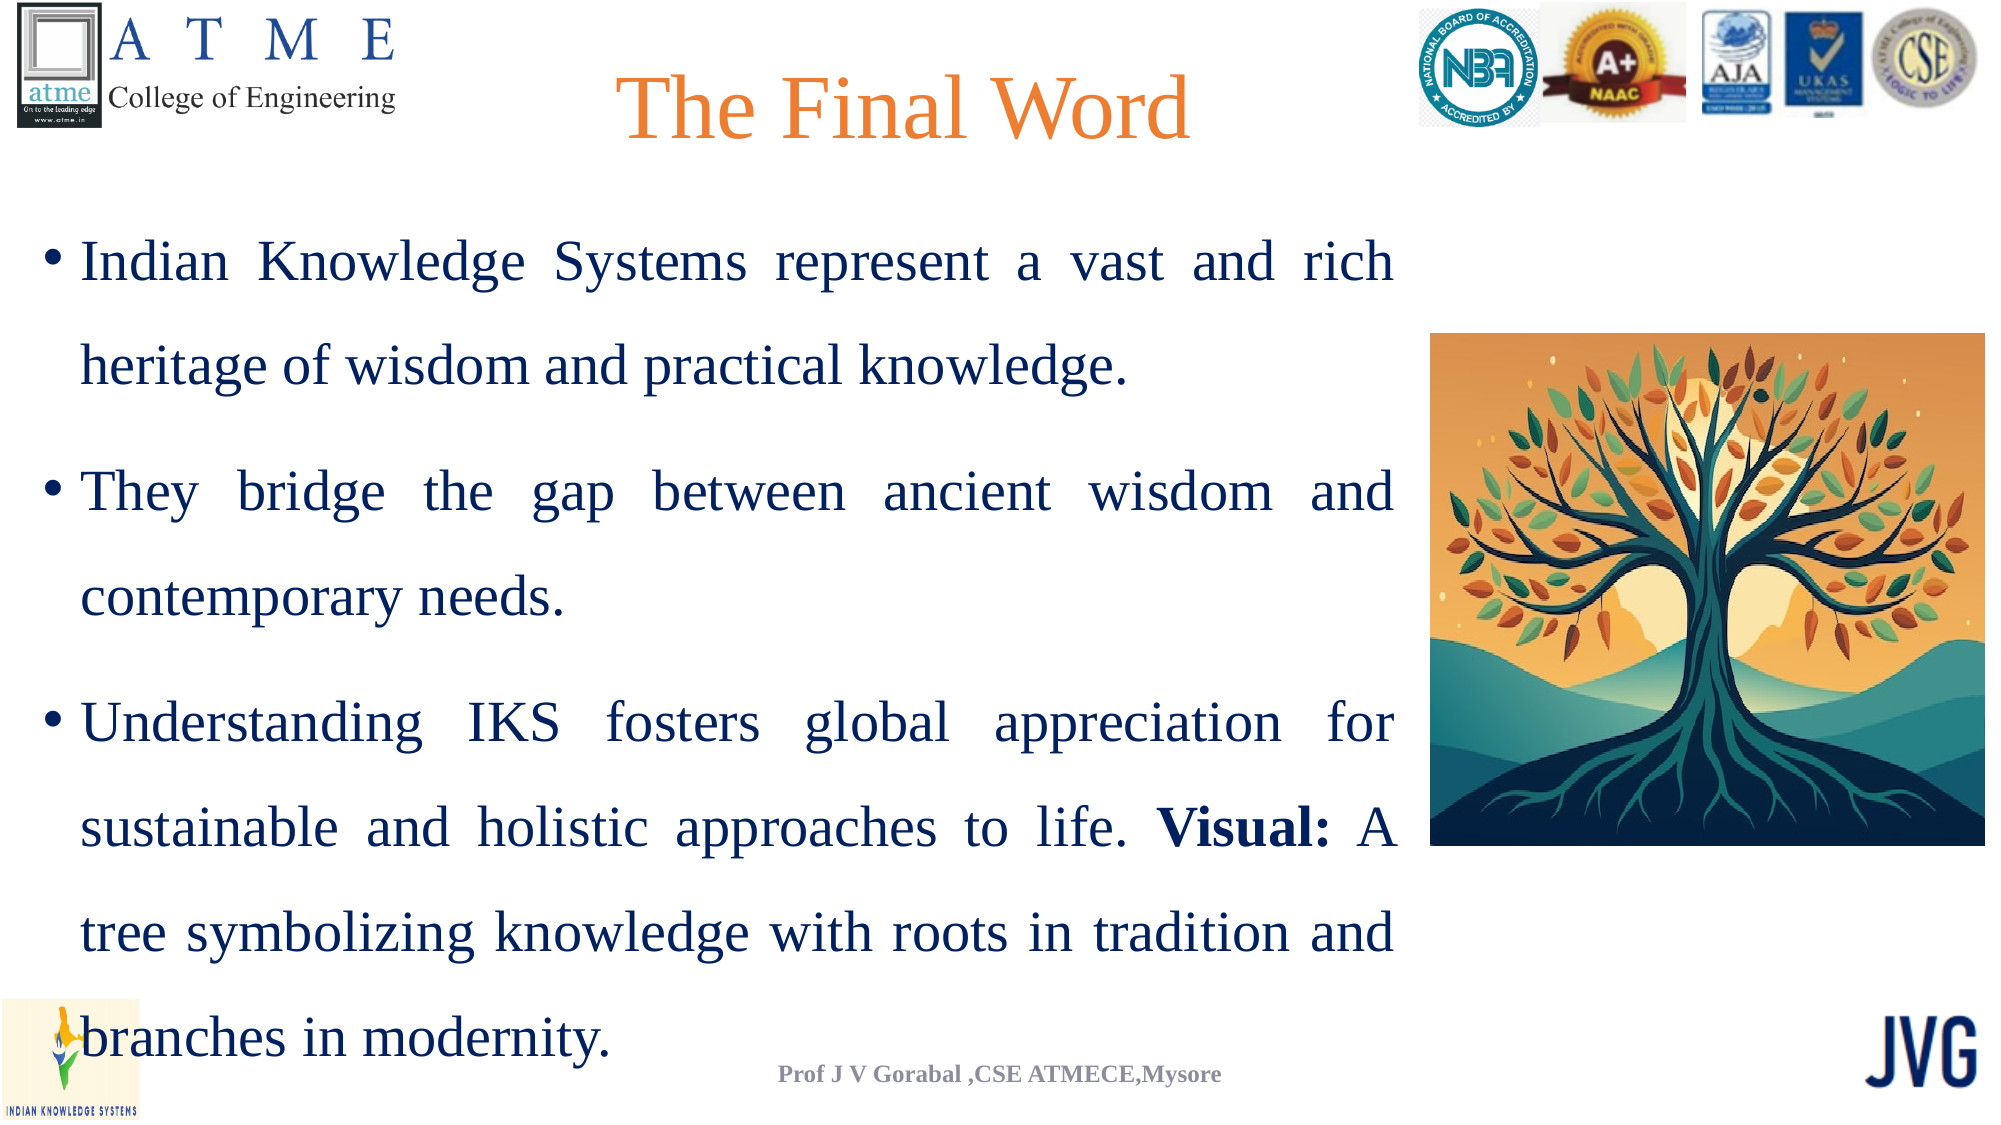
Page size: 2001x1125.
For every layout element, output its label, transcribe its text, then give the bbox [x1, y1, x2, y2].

picture [1725, 2, 1983, 118]
picture [1430, 333, 1985, 846]
picture [1853, 999, 2000, 1103]
picture [2, 999, 140, 1120]
footer Prof J V Gorabal ,CSE ATMECE,Mysore [662, 1042, 1338, 1103]
title The Final Word [0, 0, 1725, 218]
list Indian Knowledge Systems represent a vast and rich heritage of wisdom and practical knowledge. They bridge the gap between ancient wisdom and contemporary needs. Understanding IKS fosters global appreciation for sustainable and holistic approaches to life. Visual: A tree symbolizing knowledge with roots in tradition and branches in modernity. [27, 179, 1411, 894]
